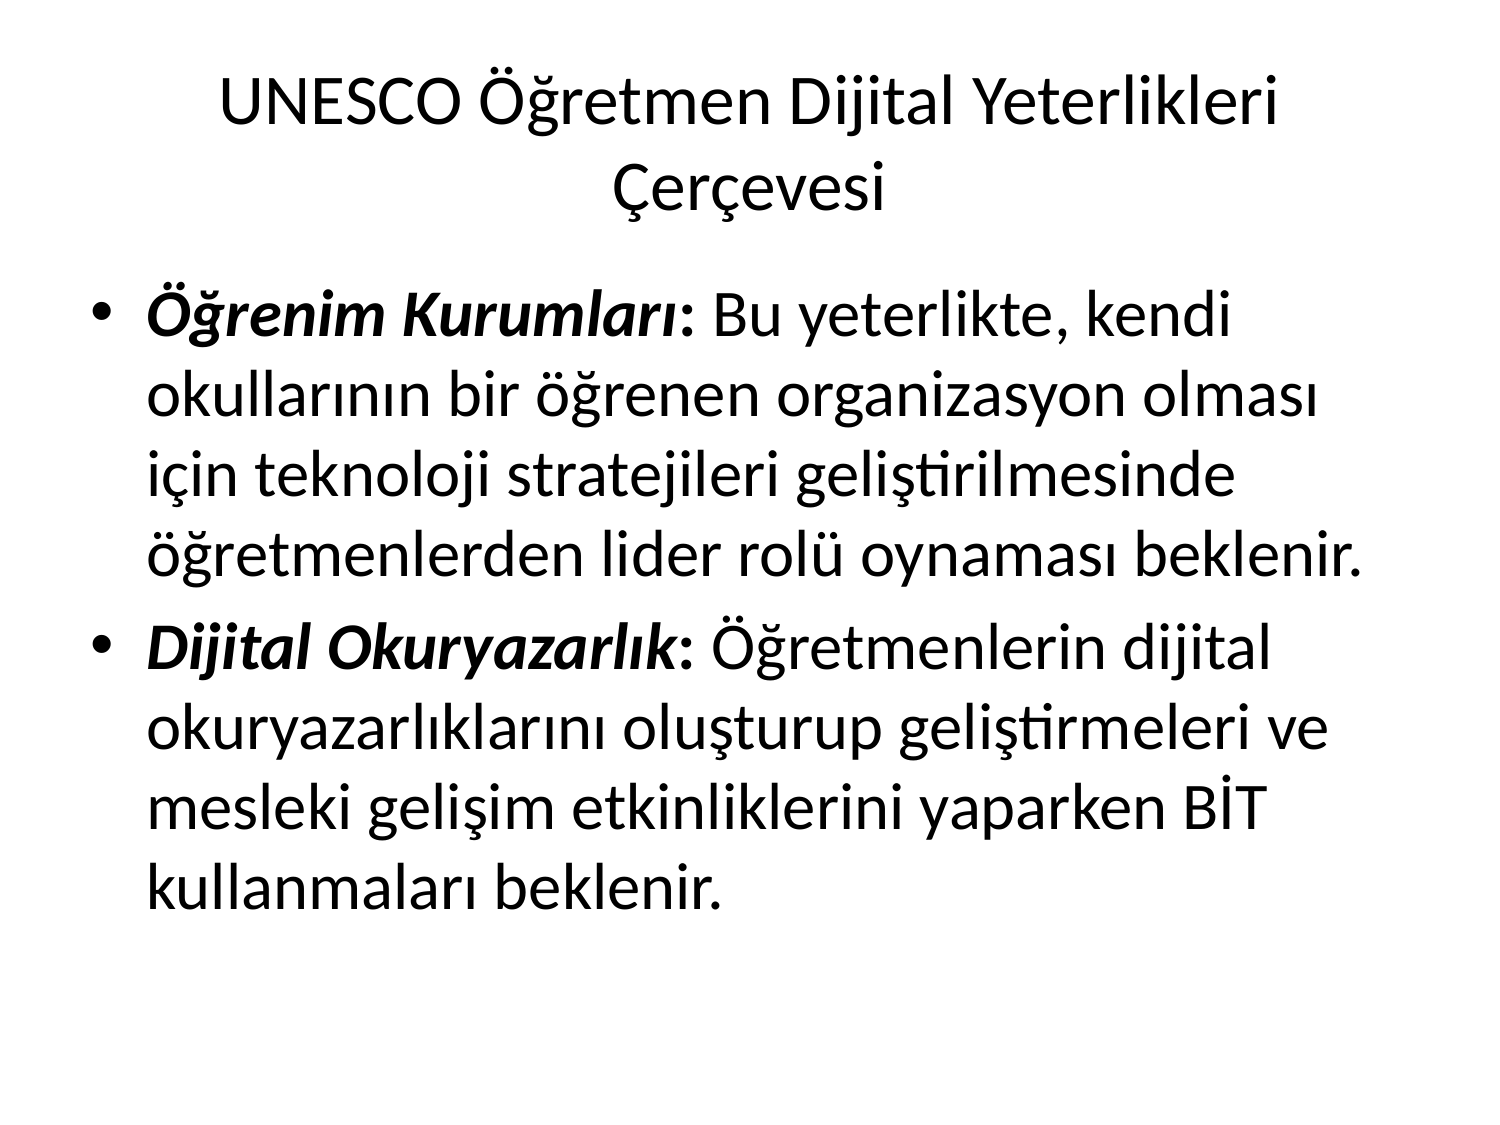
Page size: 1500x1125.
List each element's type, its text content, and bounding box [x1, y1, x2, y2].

title UNESCO Öğretmen Dijital Yeterlikleri Çerçevesi [75, 45, 1425, 233]
list Öğrenim Kurumları: Bu yeterlikte, kendi okullarının bir öğrenen organizasyon olması için teknoloji stratejileri geliştirilmesinde öğretmenlerden lider rolü oynaması beklenir. Dijital Okuryazarlık: Öğretmenlerin dijital okuryazarlıklarını oluşturup geliştirmeleri ve mesleki gelişim etkinliklerini yaparken BİT kullanmaları beklenir. [75, 262, 1425, 1005]
